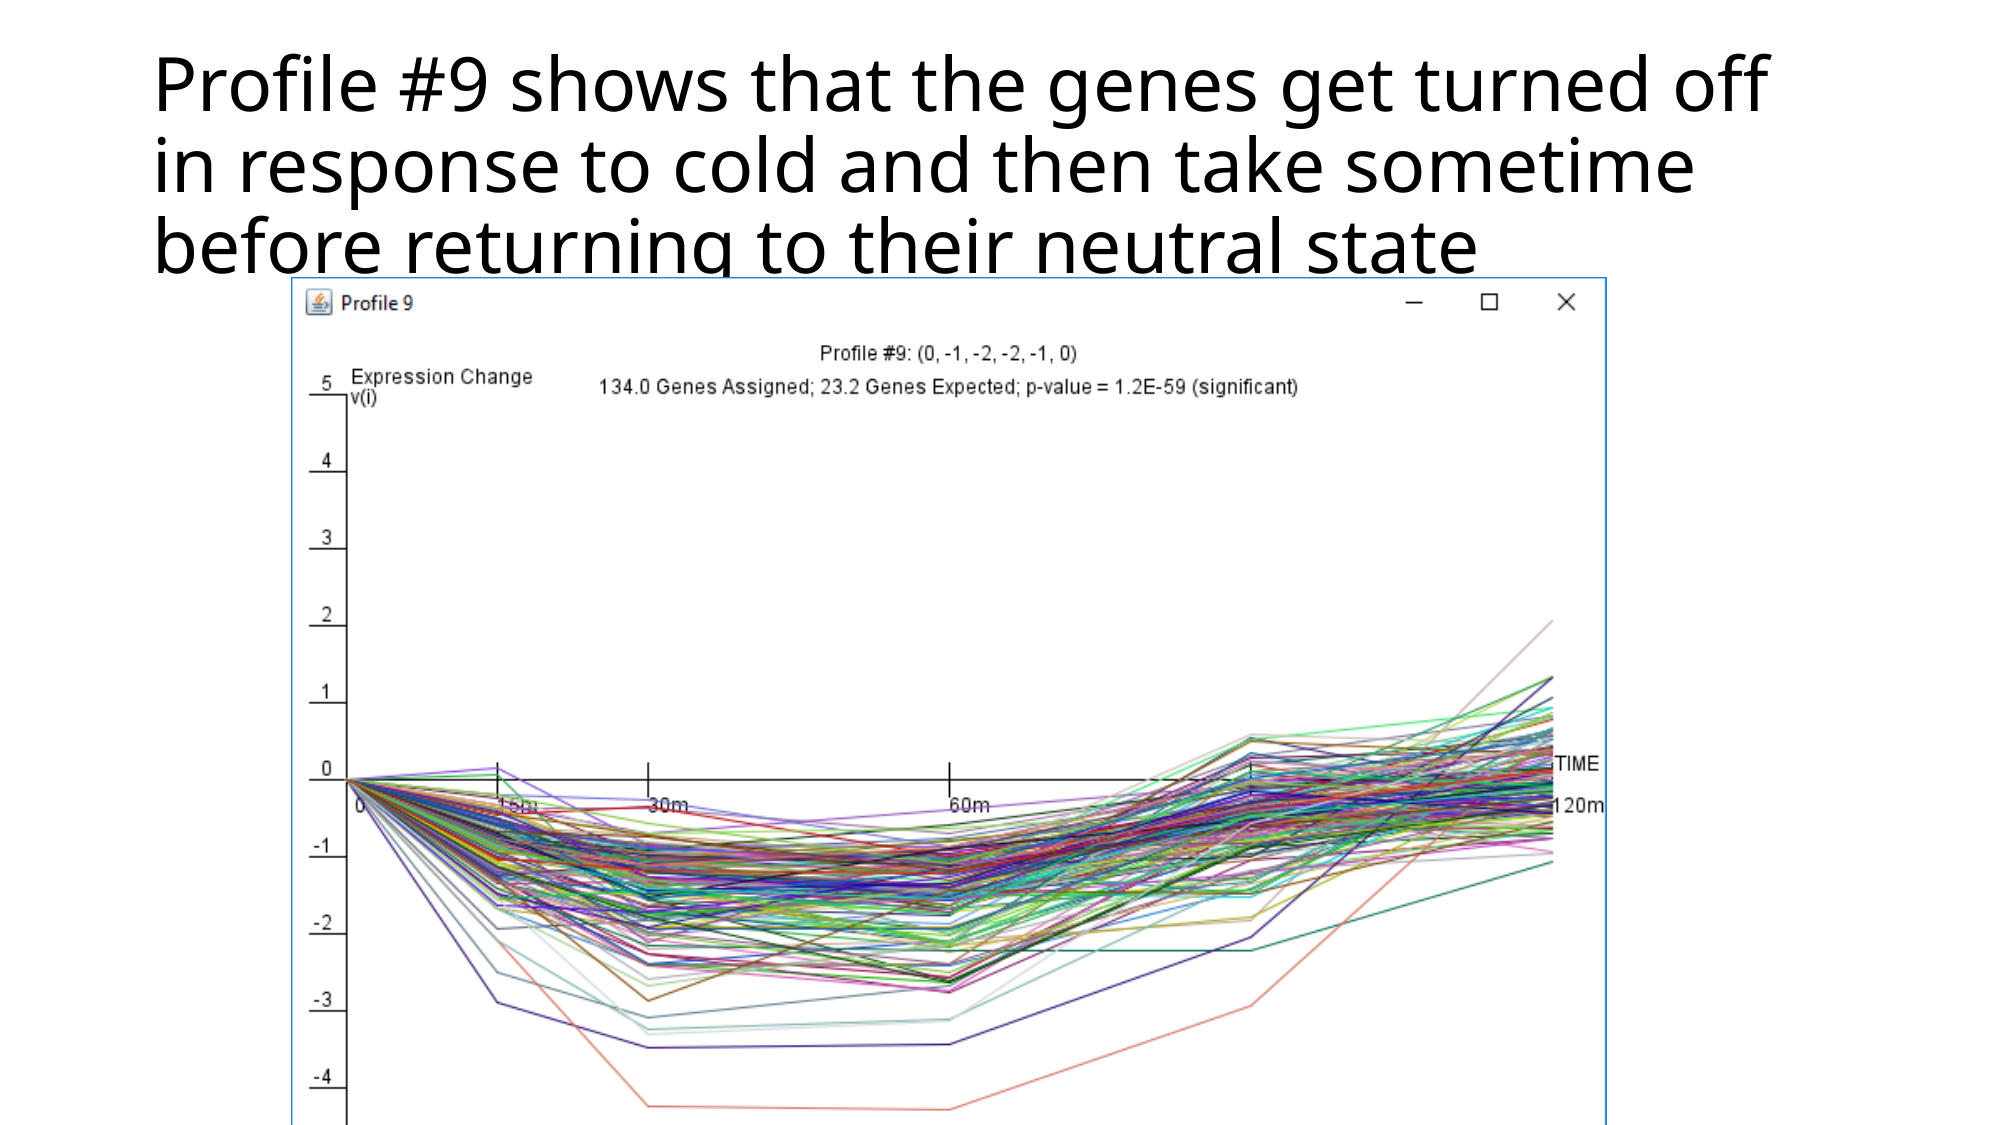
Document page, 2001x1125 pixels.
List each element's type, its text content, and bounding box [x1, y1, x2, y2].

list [291, 277, 1607, 1125]
title Profile #9 shows that the genes get turned off in response to cold and then take sometime before returning to their neutral state [137, 59, 1863, 278]
